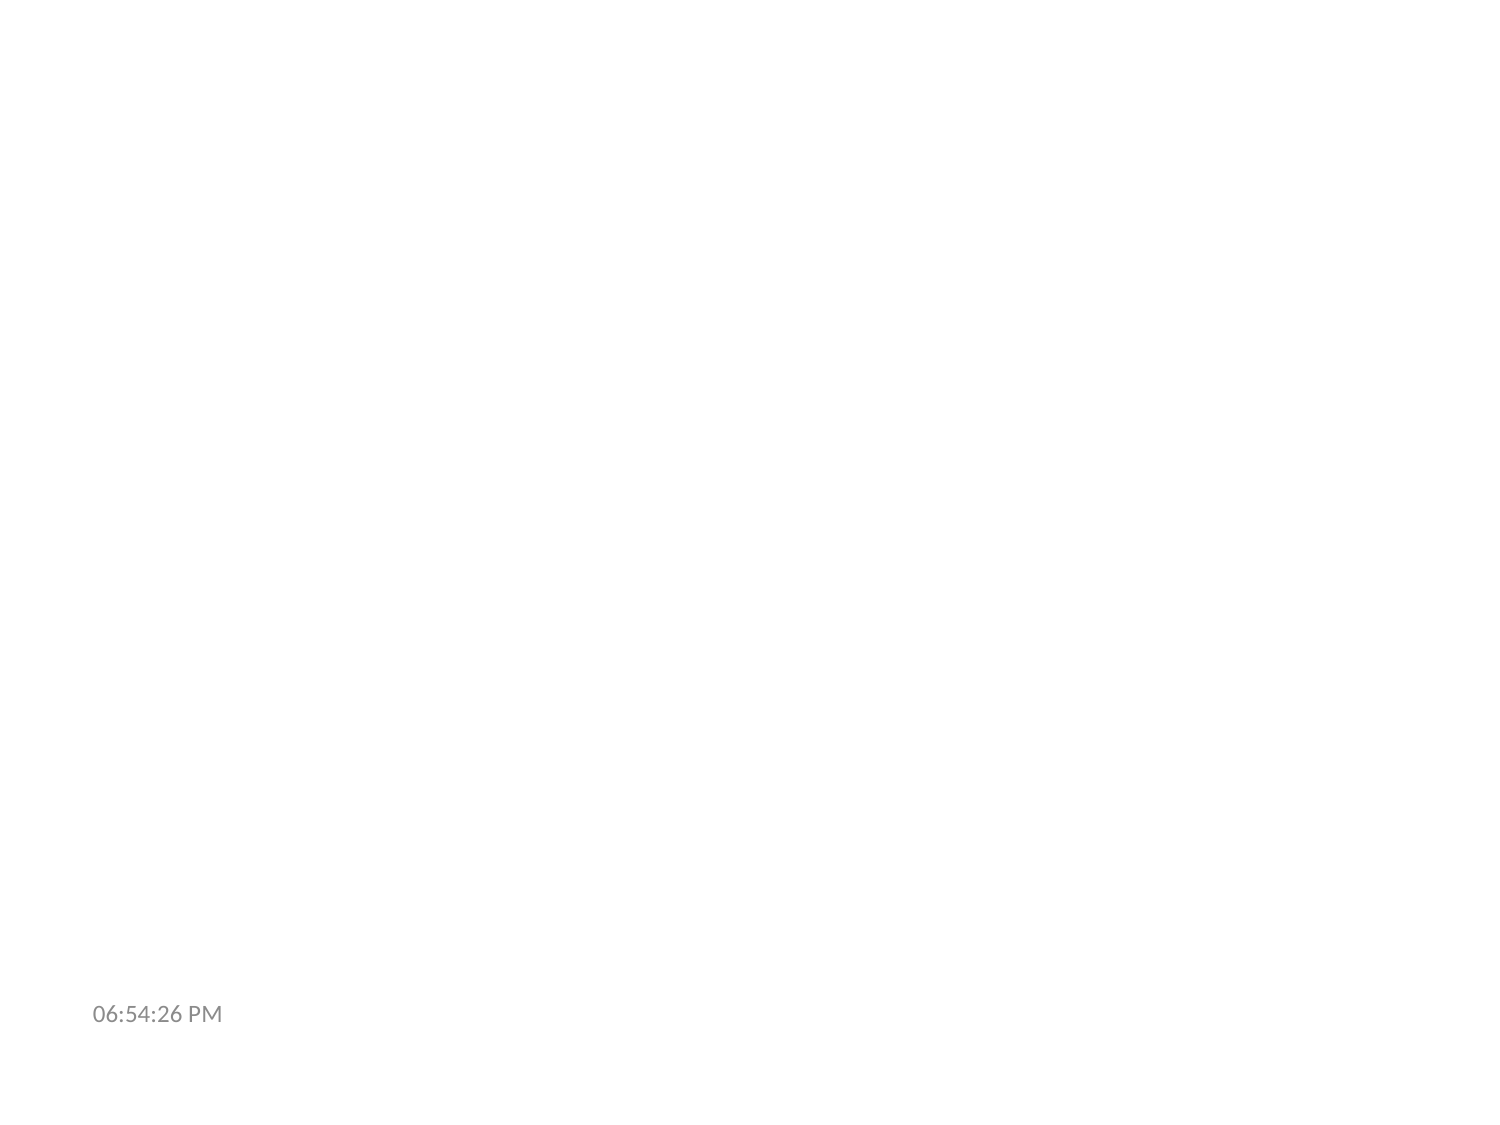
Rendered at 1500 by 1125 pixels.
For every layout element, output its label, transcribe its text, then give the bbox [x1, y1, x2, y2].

text_box 3:35:09 PM [77, 982, 428, 1043]
